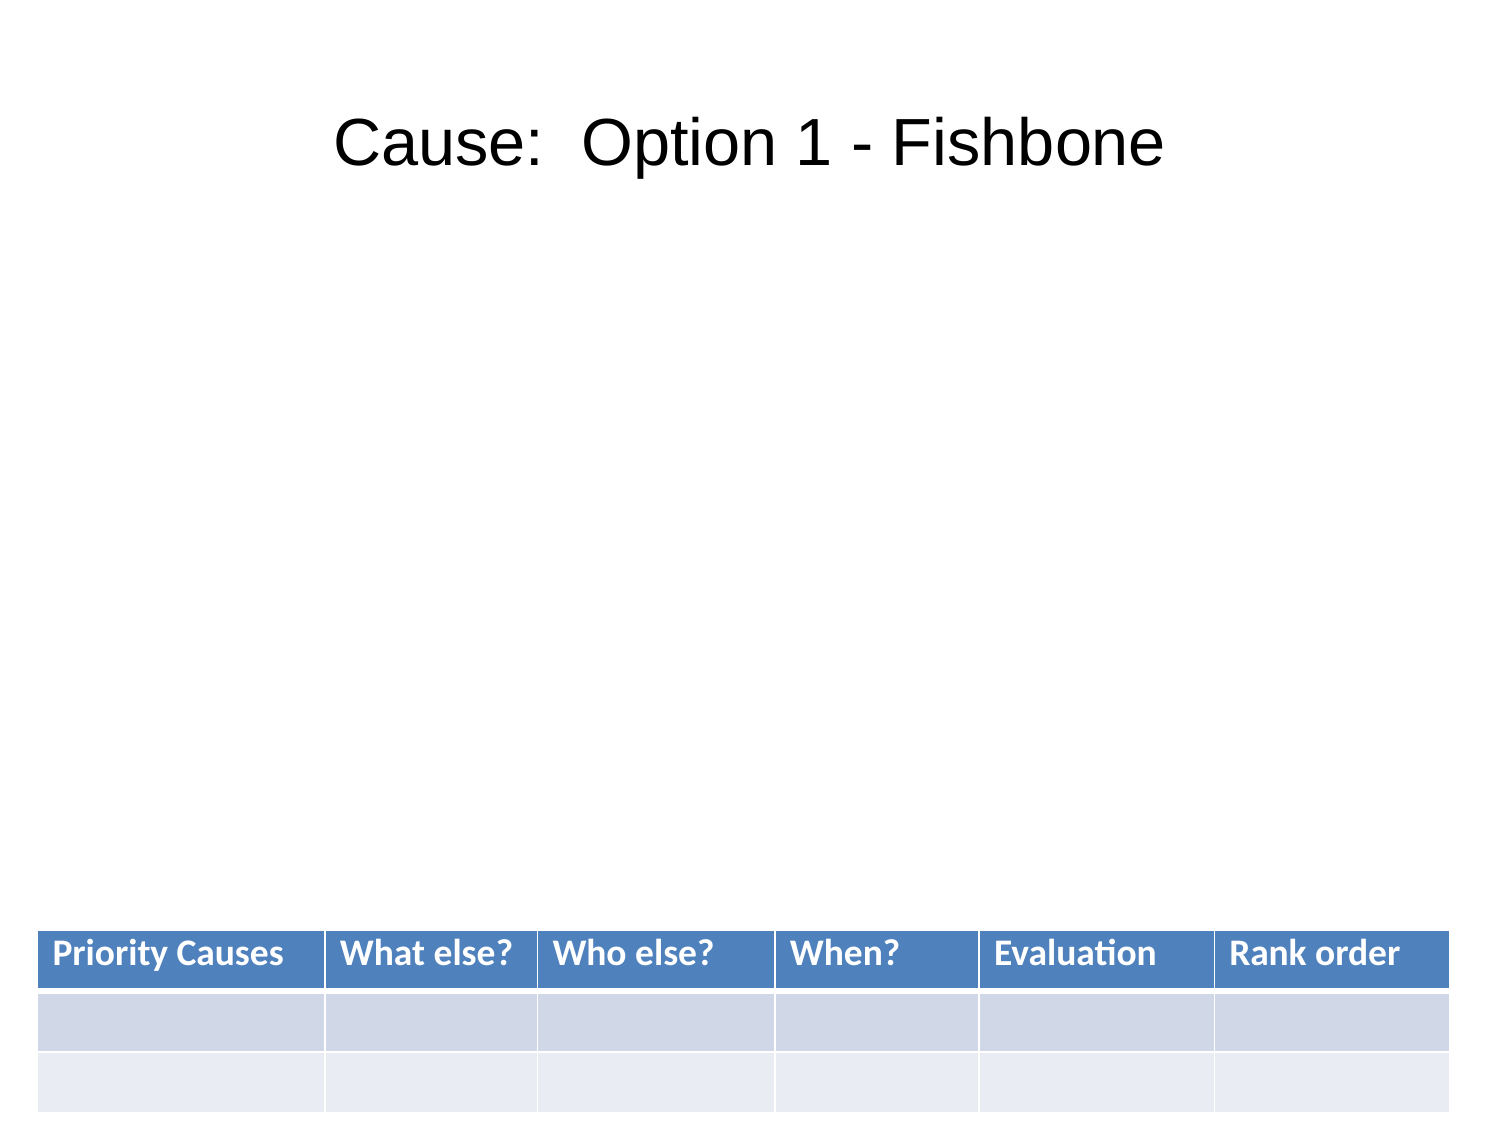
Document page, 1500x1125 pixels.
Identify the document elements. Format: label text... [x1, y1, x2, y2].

table_cell [538, 994, 774, 1051]
table_cell [326, 994, 537, 1051]
table_cell [1215, 1053, 1449, 1112]
table_header When? [776, 931, 978, 988]
table_header What else? [326, 931, 537, 988]
table_cell [980, 1053, 1214, 1112]
table_header Rank order [1215, 931, 1449, 988]
table_cell [776, 1053, 978, 1112]
table_cell [980, 994, 1214, 1051]
table_cell [776, 994, 978, 1051]
table_cell [1215, 994, 1449, 1051]
table_cell [38, 994, 324, 1051]
table_header Priority Causes [38, 931, 324, 988]
table_header Evaluation [980, 931, 1214, 988]
table_header Who else? [538, 931, 774, 988]
table_cell [326, 1053, 537, 1112]
table_cell [38, 1053, 324, 1112]
table_cell [538, 1053, 774, 1112]
title Cause: Option 1 - Fishbone [75, 45, 1425, 233]
